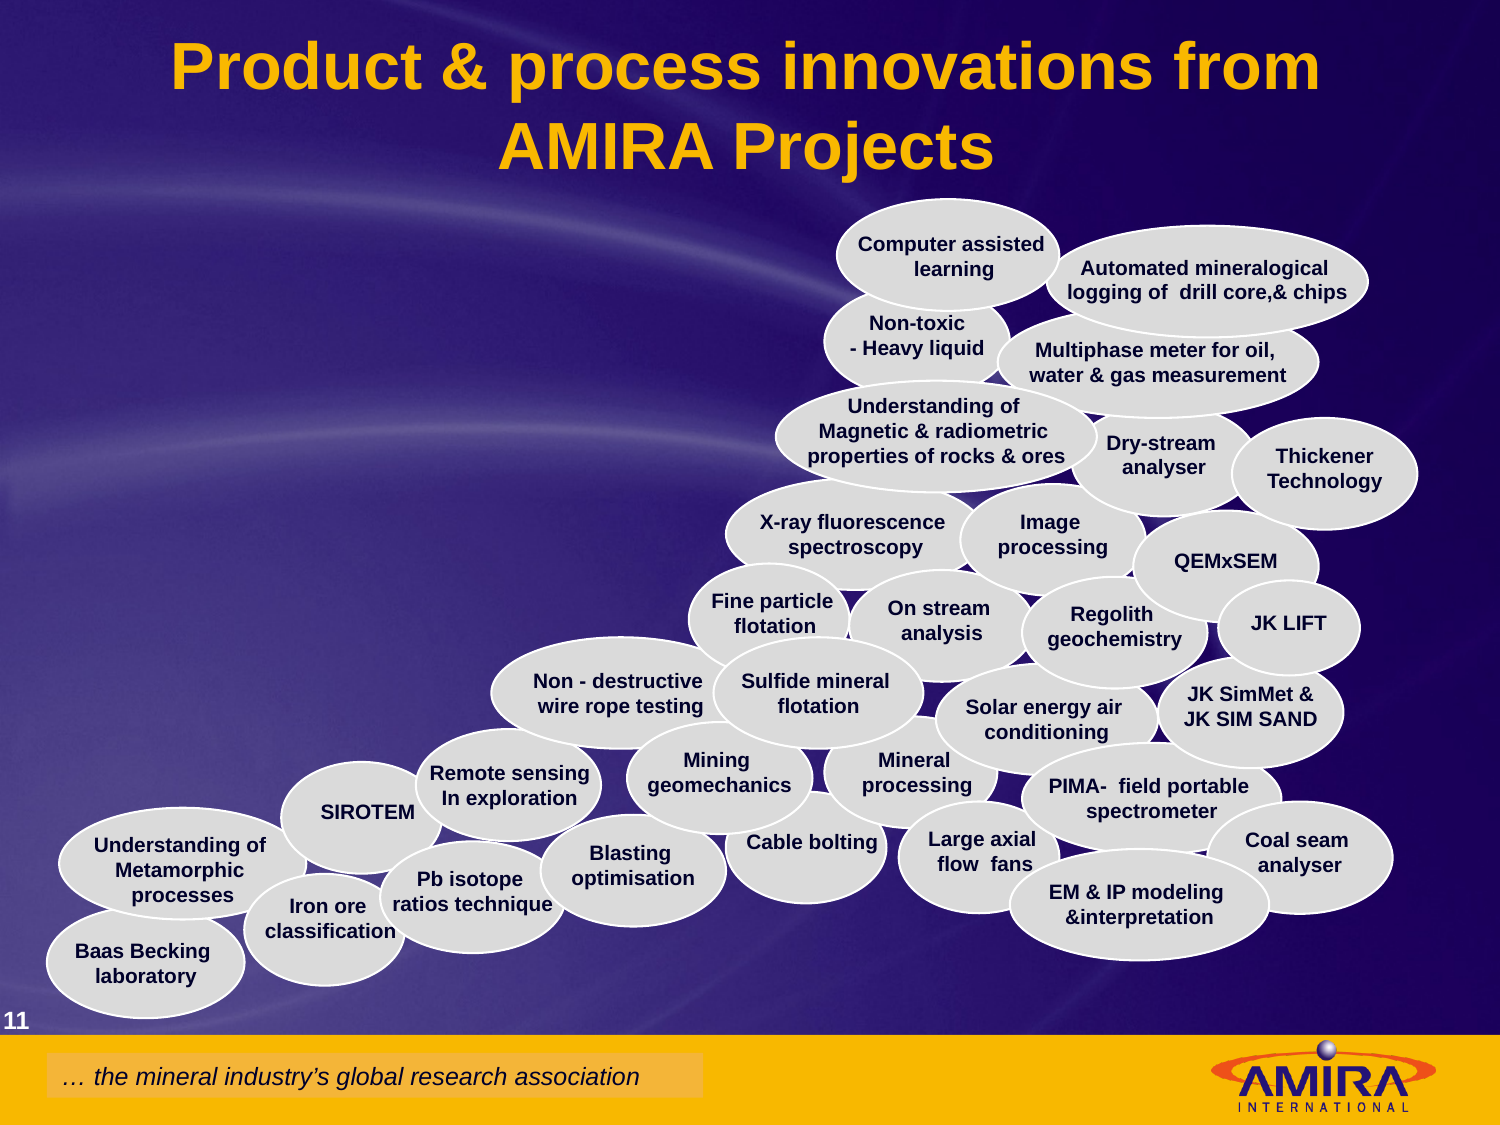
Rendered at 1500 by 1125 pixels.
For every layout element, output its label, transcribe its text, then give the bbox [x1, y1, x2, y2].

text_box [46, 198, 1430, 1020]
picture [1211, 1040, 1436, 1112]
text_box Product & process innovations from AMIRA Projects [102, 23, 1391, 184]
picture [0, 0, 1500, 1034]
text_box 11 [0, 997, 59, 1043]
